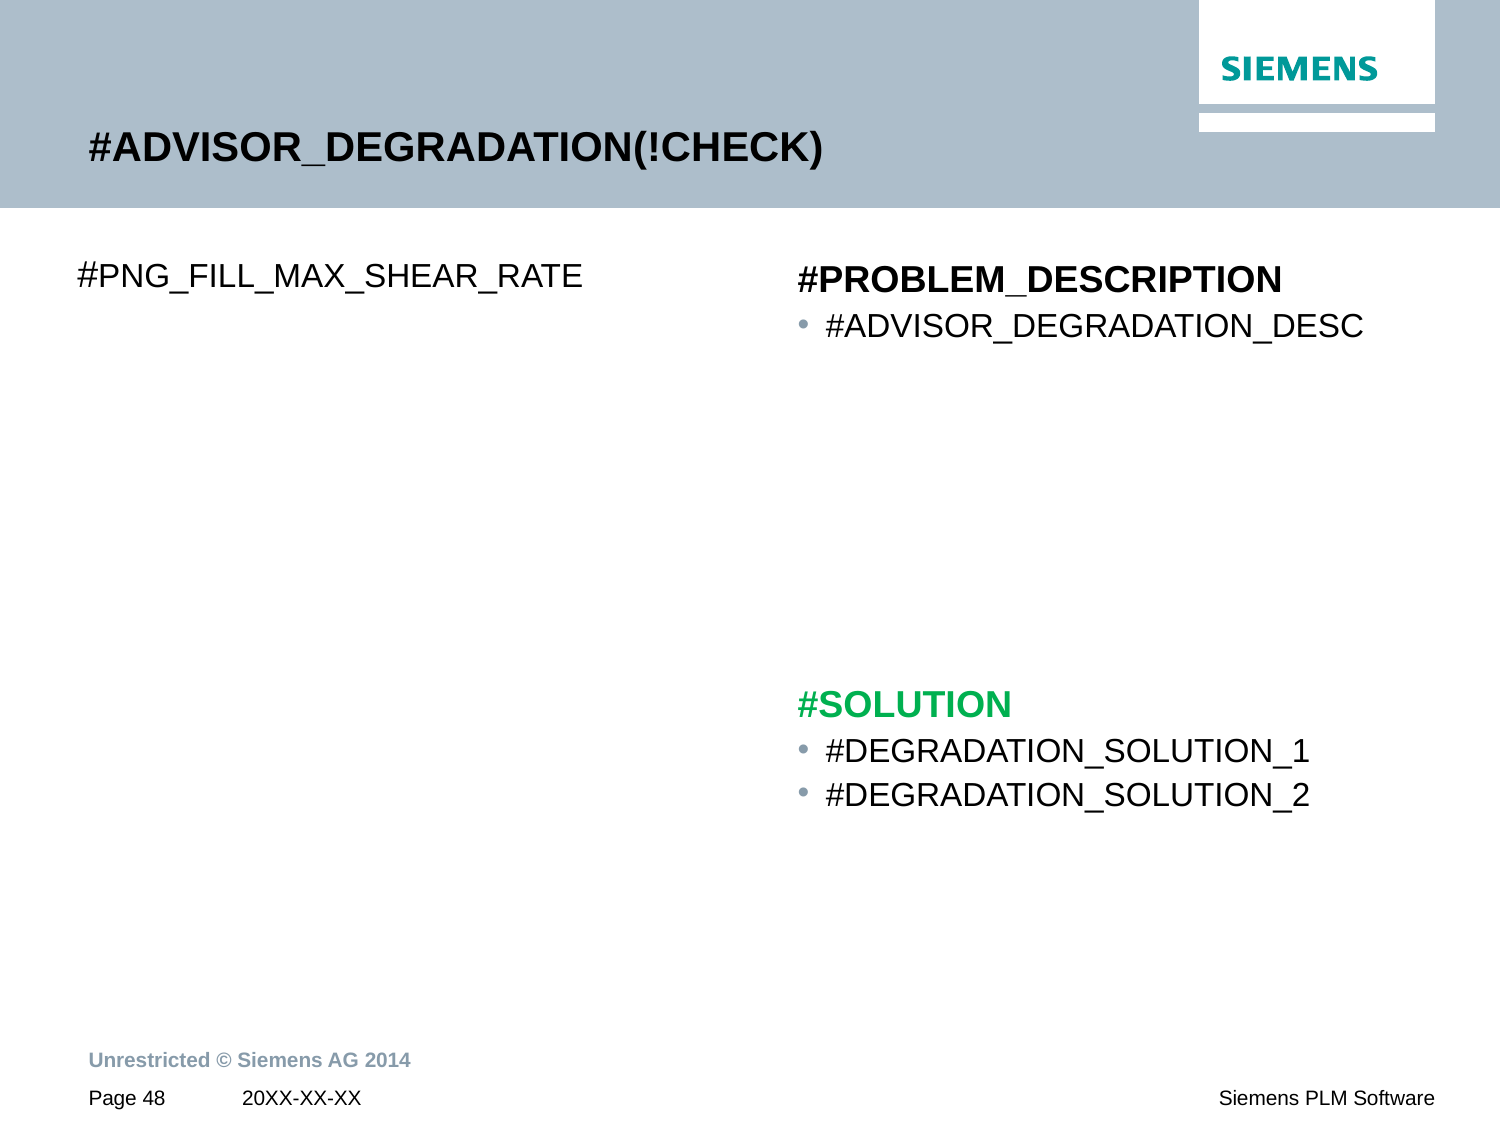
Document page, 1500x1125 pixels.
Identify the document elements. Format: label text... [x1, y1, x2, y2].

text_box #PROBLEM_DESCRIPTION #ADVISOR_DEGRADATION_DESC [782, 243, 1424, 390]
text_box #PNG_FILL_MAX_SHEAR_RATE [35, 226, 721, 758]
text_box #SOLUTION #DEGRADATION_SOLUTION_1 #DEGRADATION_SOLUTION_2 [782, 667, 1424, 859]
title #ADVISOR_DEGRADATION(!CHECK) [0, 0, 1500, 209]
